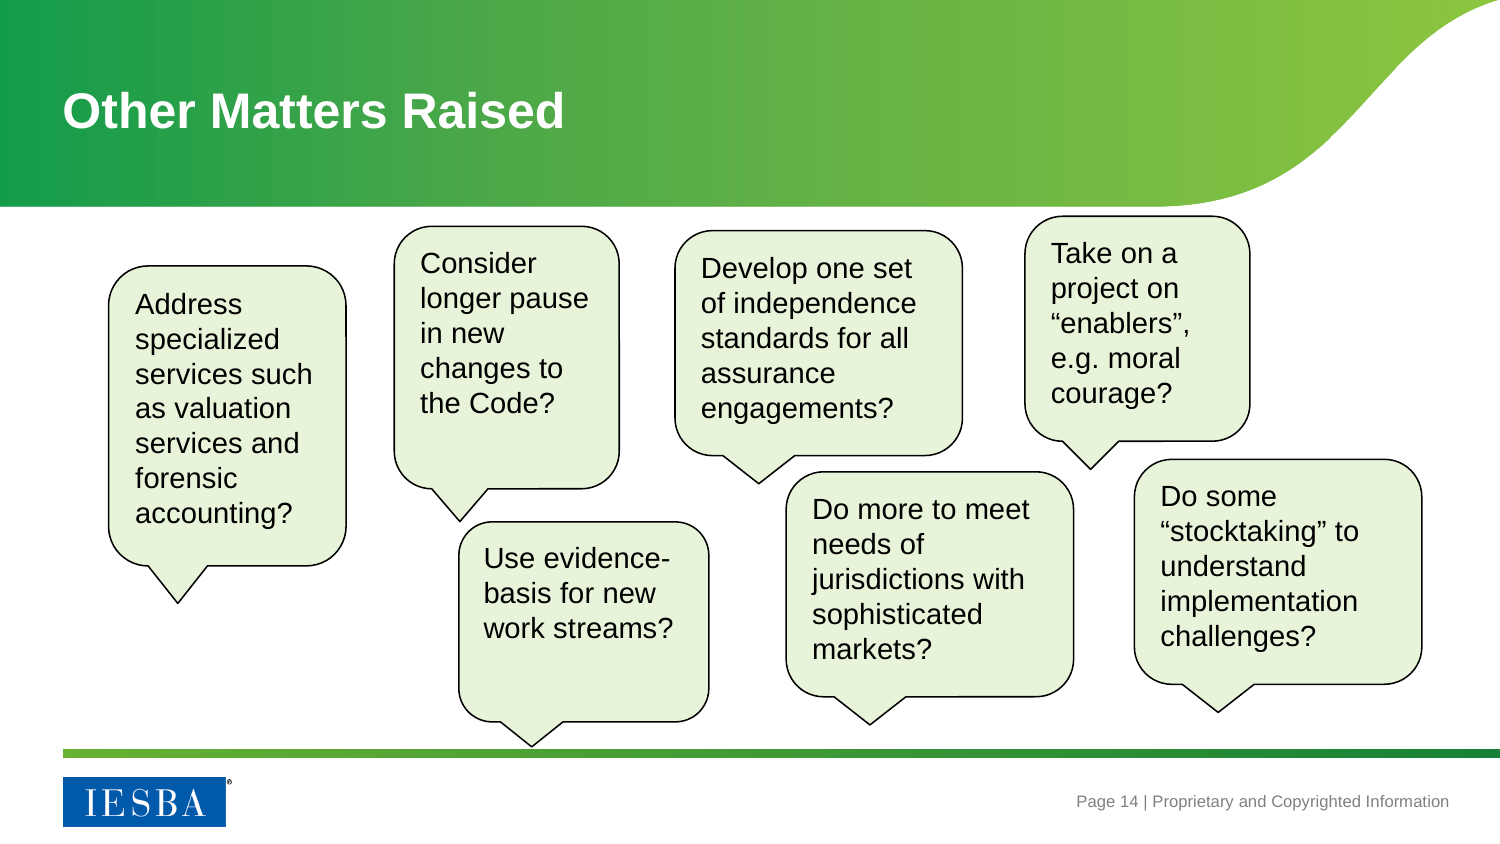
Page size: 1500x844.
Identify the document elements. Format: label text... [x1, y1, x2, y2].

text_box Use evidence-basis for new work streams? [458, 521, 709, 747]
picture [0, 0, 1500, 207]
picture [63, 777, 232, 827]
text_box Consider longer pause in new changes to the Code? [394, 226, 620, 522]
text_box Do more to meet needs of jurisdictions with sophisticated markets? [786, 471, 1074, 725]
text_box Do some “stocktaking” to understand implementation challenges? [1134, 459, 1422, 713]
text_box Develop one set of independence standards for all assurance engagements? [675, 230, 963, 484]
title Other Matters Raised [62, 75, 1300, 142]
text_box Address specialized services such as valuation services and forensic accounting? [108, 265, 347, 604]
text_box Take on a project on “enablers”, e.g. moral courage? [1024, 216, 1250, 470]
